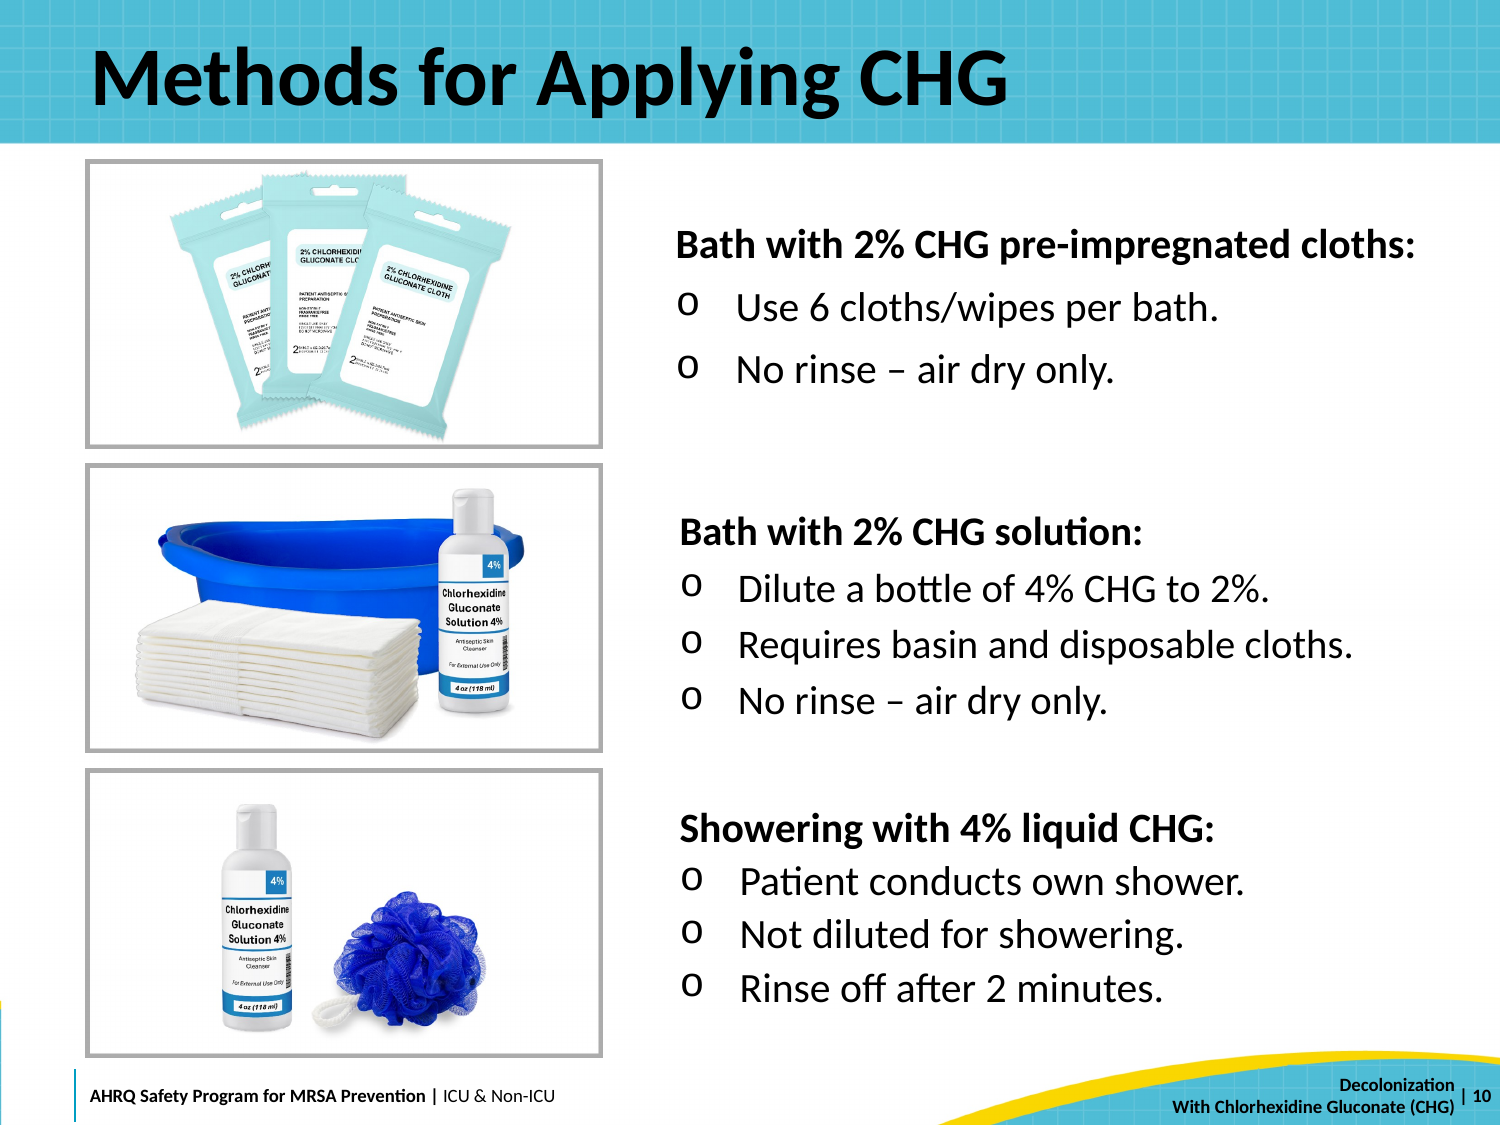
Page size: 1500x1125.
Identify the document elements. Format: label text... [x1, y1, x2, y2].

list Showering with 4% liquid CHG: Patient conducts own shower. Not diluted for showering. Rinse off after 2 minutes. [664, 793, 1286, 1032]
slide_number | 10 [1455, 1065, 1500, 1125]
picture [0, 0, 1500, 1125]
list Bath with 2% CHG solution: Dilute a bottle of 4% CHG to 2%. Requires basin and disposable cloths. No rinse – air dry only. [664, 497, 1404, 737]
list Bath with 2% CHG pre-impregnated cloths: Use 6 cloths/wipes per bath. No rinse – air dry only. [660, 161, 1455, 447]
title Methods for Applying CHG [75, 0, 1425, 150]
